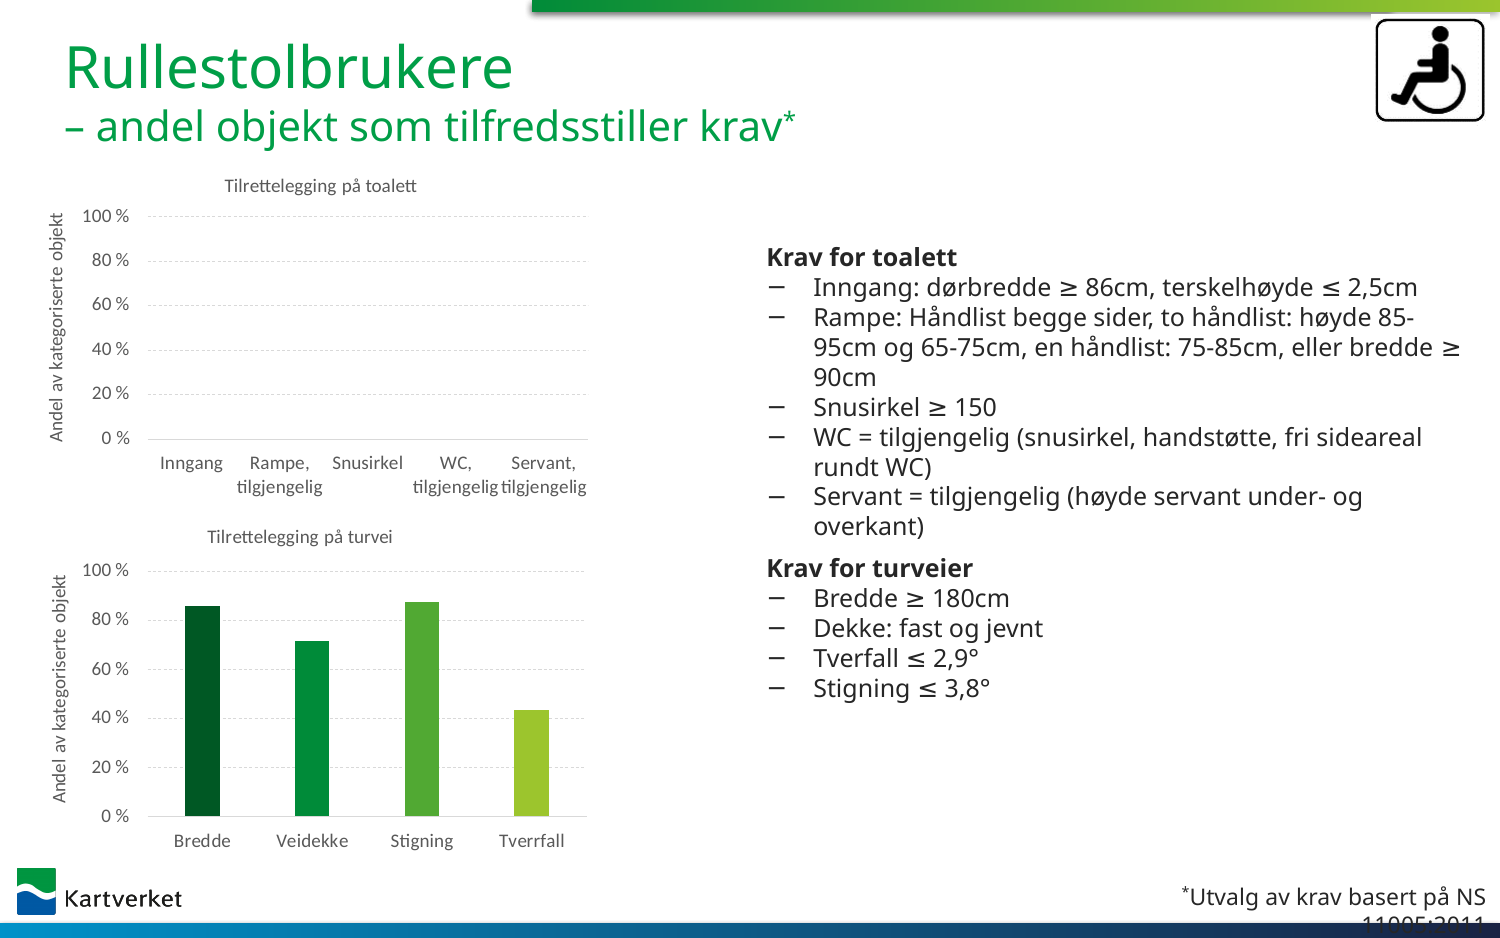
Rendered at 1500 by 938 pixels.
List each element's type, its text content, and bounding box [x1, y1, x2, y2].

text_box Krav for turveier Bredde ≥ 180cm Dekke: fast og jevnt Tverfall ≤ 2,9° Stigning ≤ 3,8° [751, 545, 1483, 710]
picture [41, 520, 598, 859]
picture [41, 166, 599, 505]
text_box Rullestolbrukere – andel objekt som tilfredsstiller krav* [49, 14, 1431, 158]
text_box Krav for toalett Inngang: dørbredde ≥ 86cm, terskelhøyde ≤ 2,5cm Rampe: Håndlist begge sider, to håndlist: høyde 85-95cm og 65-75cm, en håndlist: 75-85cm, eller bredde ≥ 90cm Snusirkel ≥ 150 WC = tilgjengelig (snusirkel, handstøtte, fri sideareal rundt WC) Servant = tilgjengelig (høyde servant under- og overkant) [751, 234, 1483, 545]
picture [1371, 13, 1491, 127]
text_box *Utvalg av krav basert på NS 11005:2011 [1068, 873, 1500, 938]
